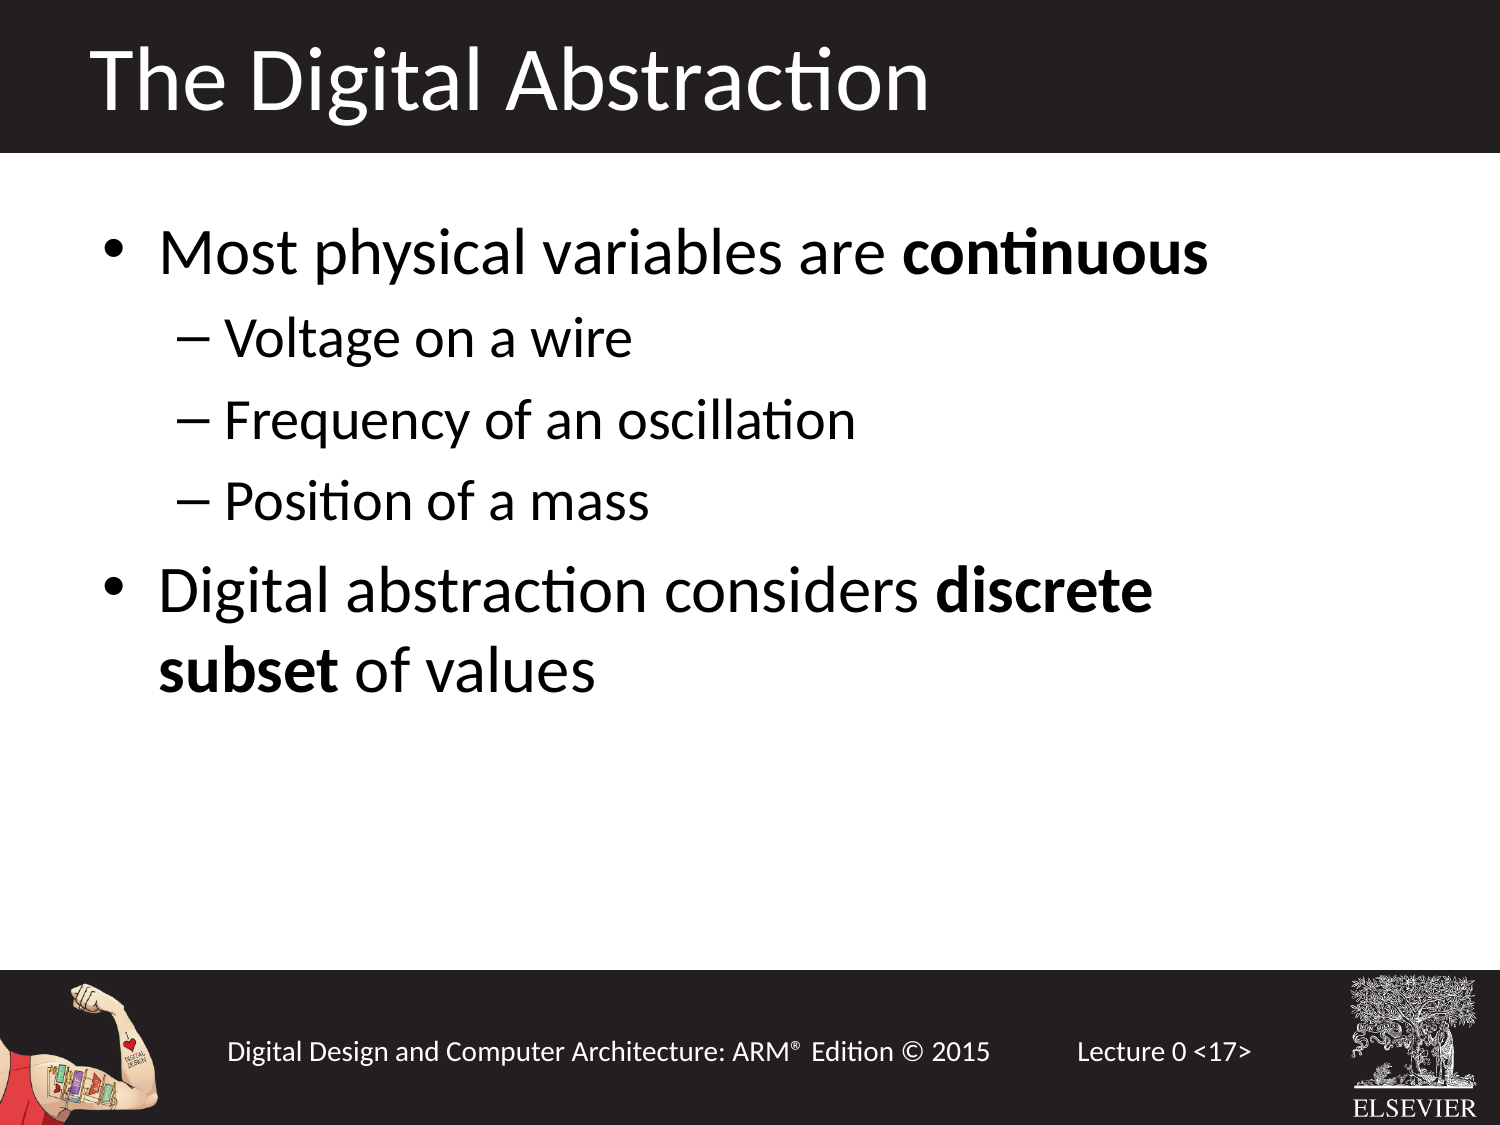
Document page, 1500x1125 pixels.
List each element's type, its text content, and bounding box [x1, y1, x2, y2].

list Most physical variables are continuous Voltage on a wire Frequency of an oscillation Position of a mass Digital abstraction considers discrete subset of values [87, 200, 1316, 943]
picture [1350, 974, 1477, 1117]
text_box The Digital Abstraction [75, 11, 1375, 136]
picture [0, 979, 163, 1125]
